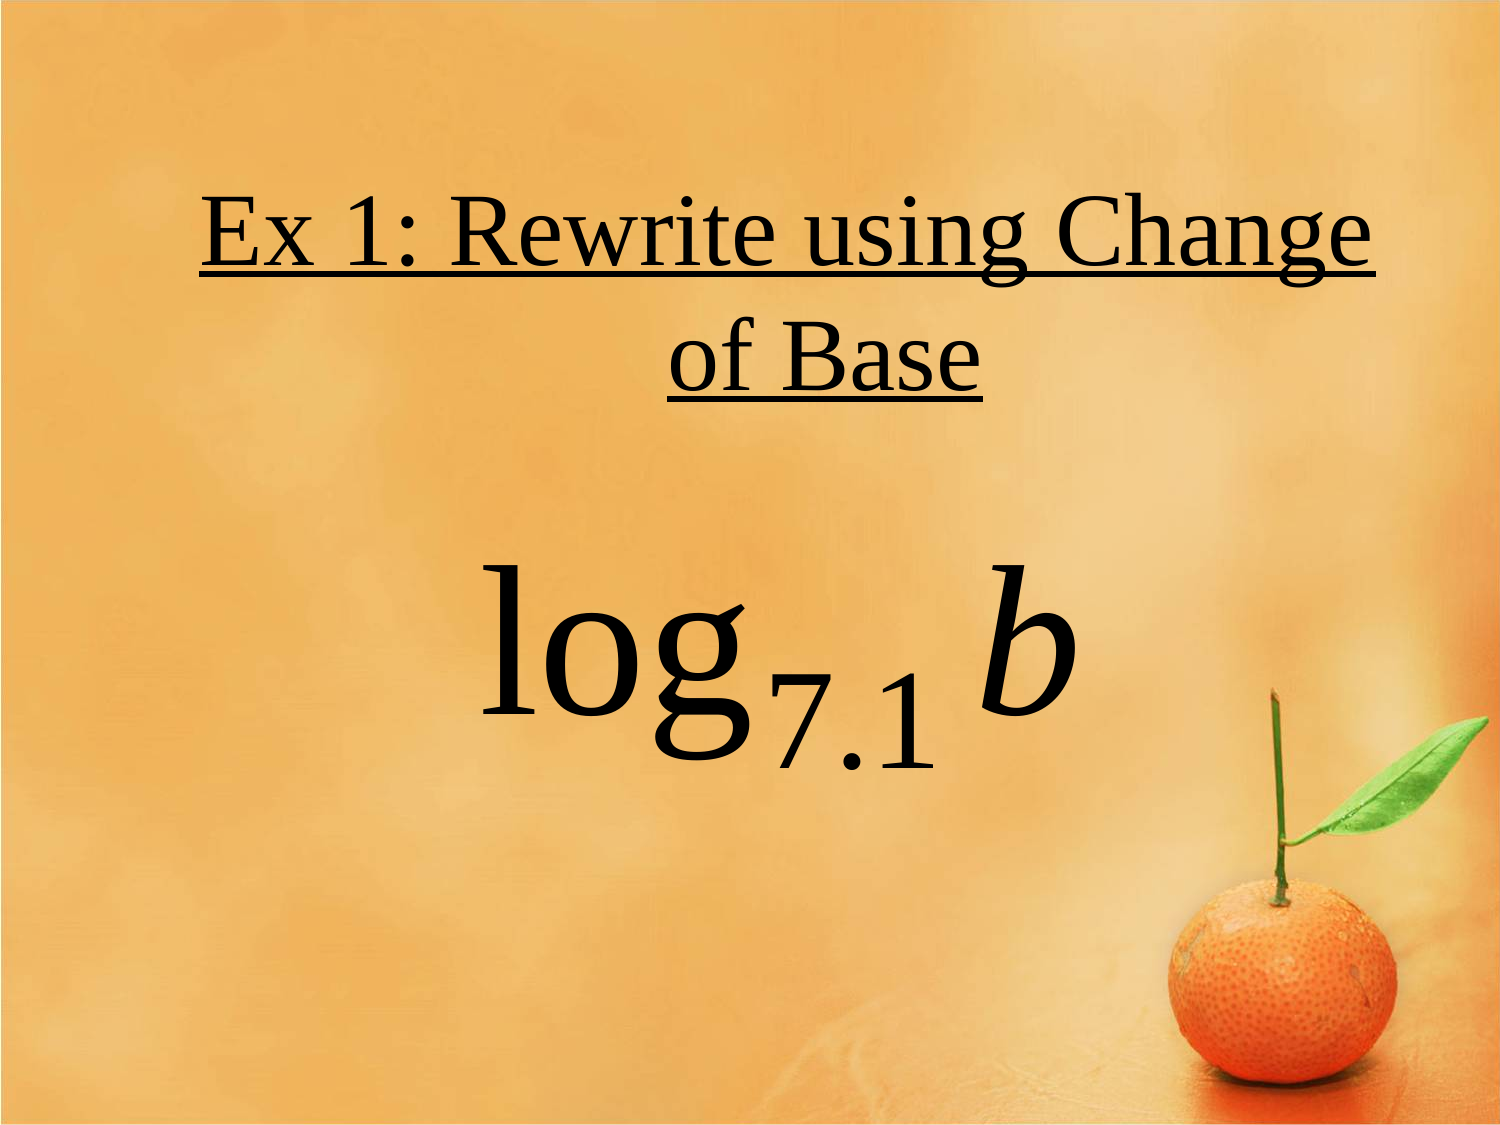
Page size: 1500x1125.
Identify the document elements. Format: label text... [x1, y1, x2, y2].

picture [0, 0, 1500, 1125]
text_box Ex 1: Rewrite using Change of Base [162, 153, 1413, 1044]
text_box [449, 499, 1113, 823]
